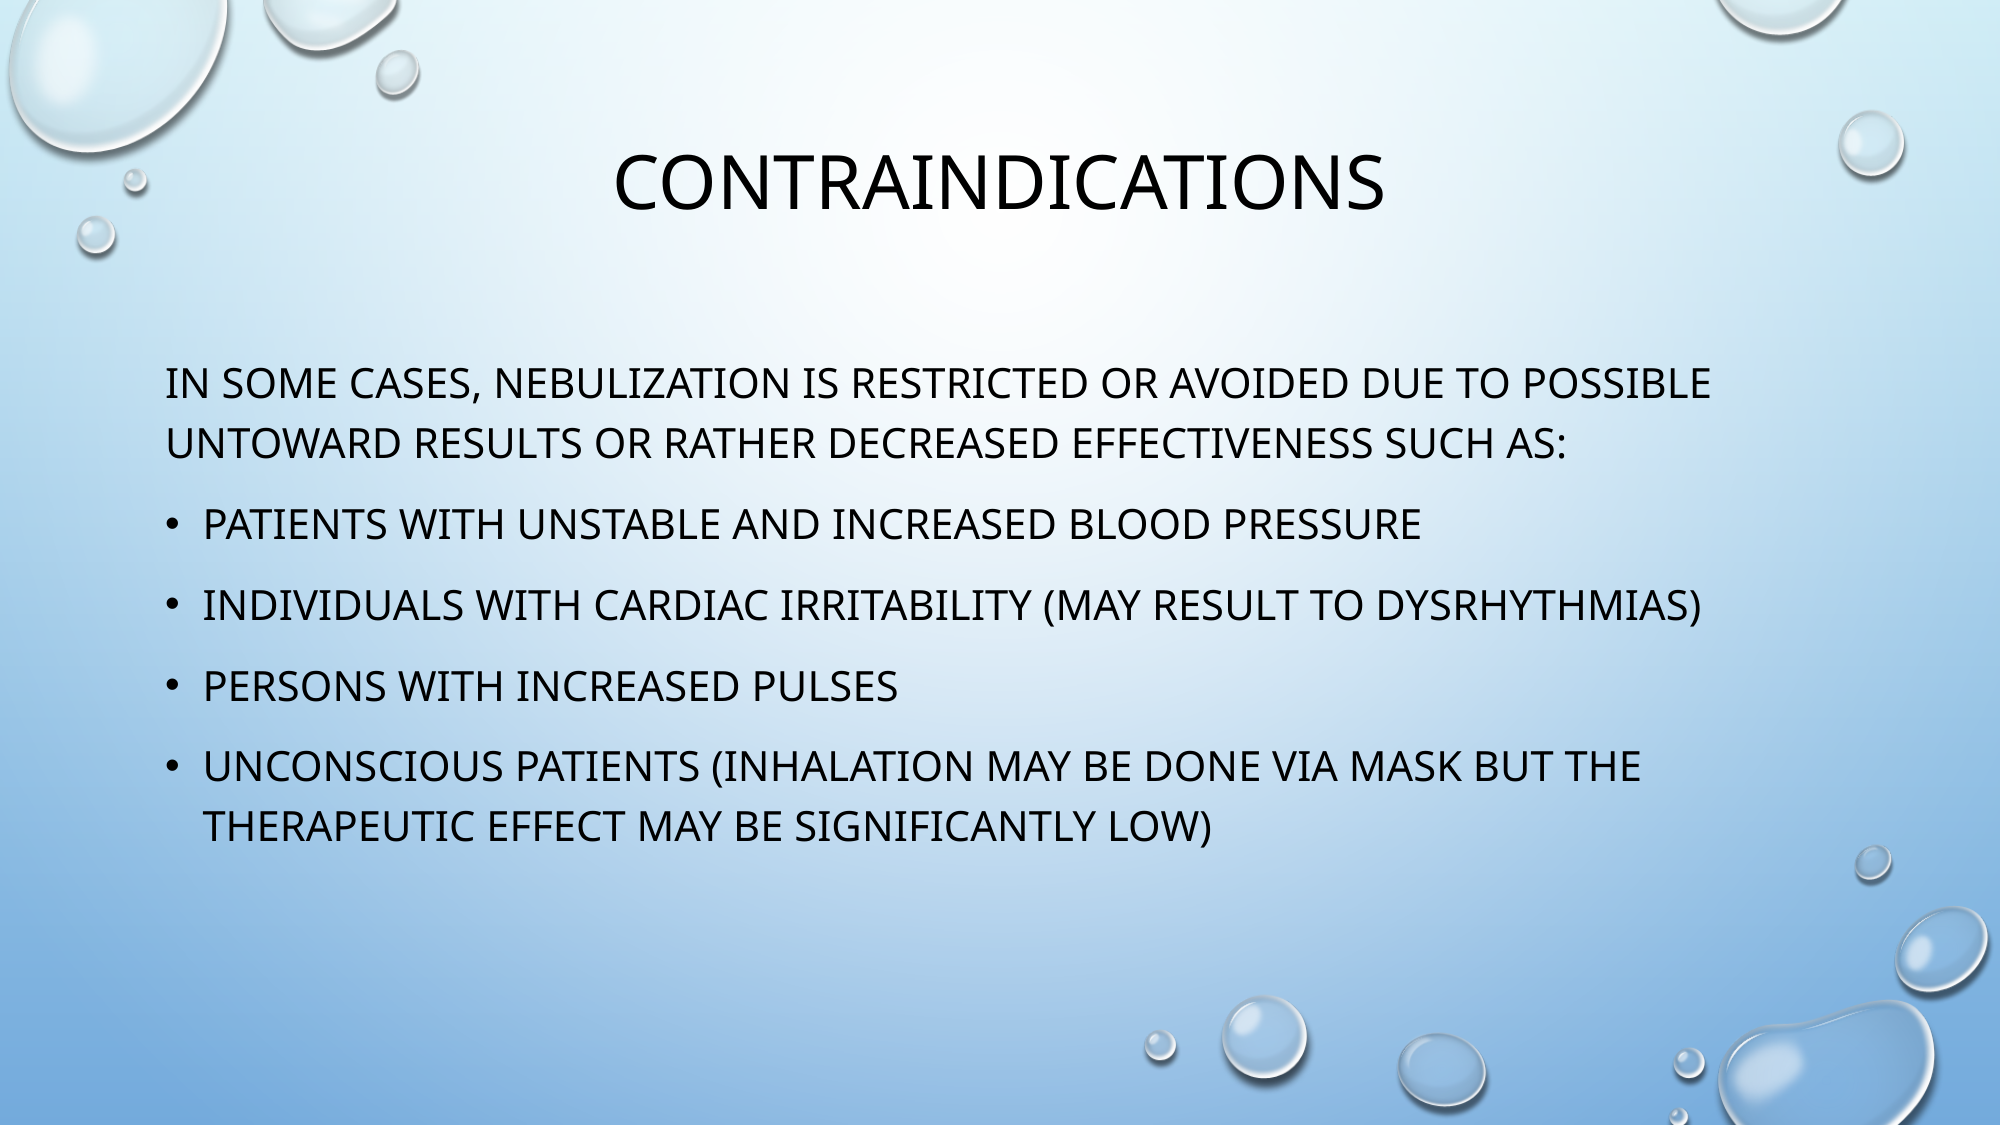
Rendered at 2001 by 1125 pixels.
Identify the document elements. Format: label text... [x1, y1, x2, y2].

title Contraindications [150, 101, 1850, 268]
picture [0, 0, 2000, 1125]
list In some cases, nebulization is restricted or avoided due to possible untoward results or rather decreased effectiveness such as: Patients with unstable and increased blood pressure Individuals with cardiac irritability (may result to dysrhythmias) Persons with increased pulses Unconscious patients (inhalation may be done via mask but the therapeutic effect may be significantly low) [150, 268, 1850, 950]
